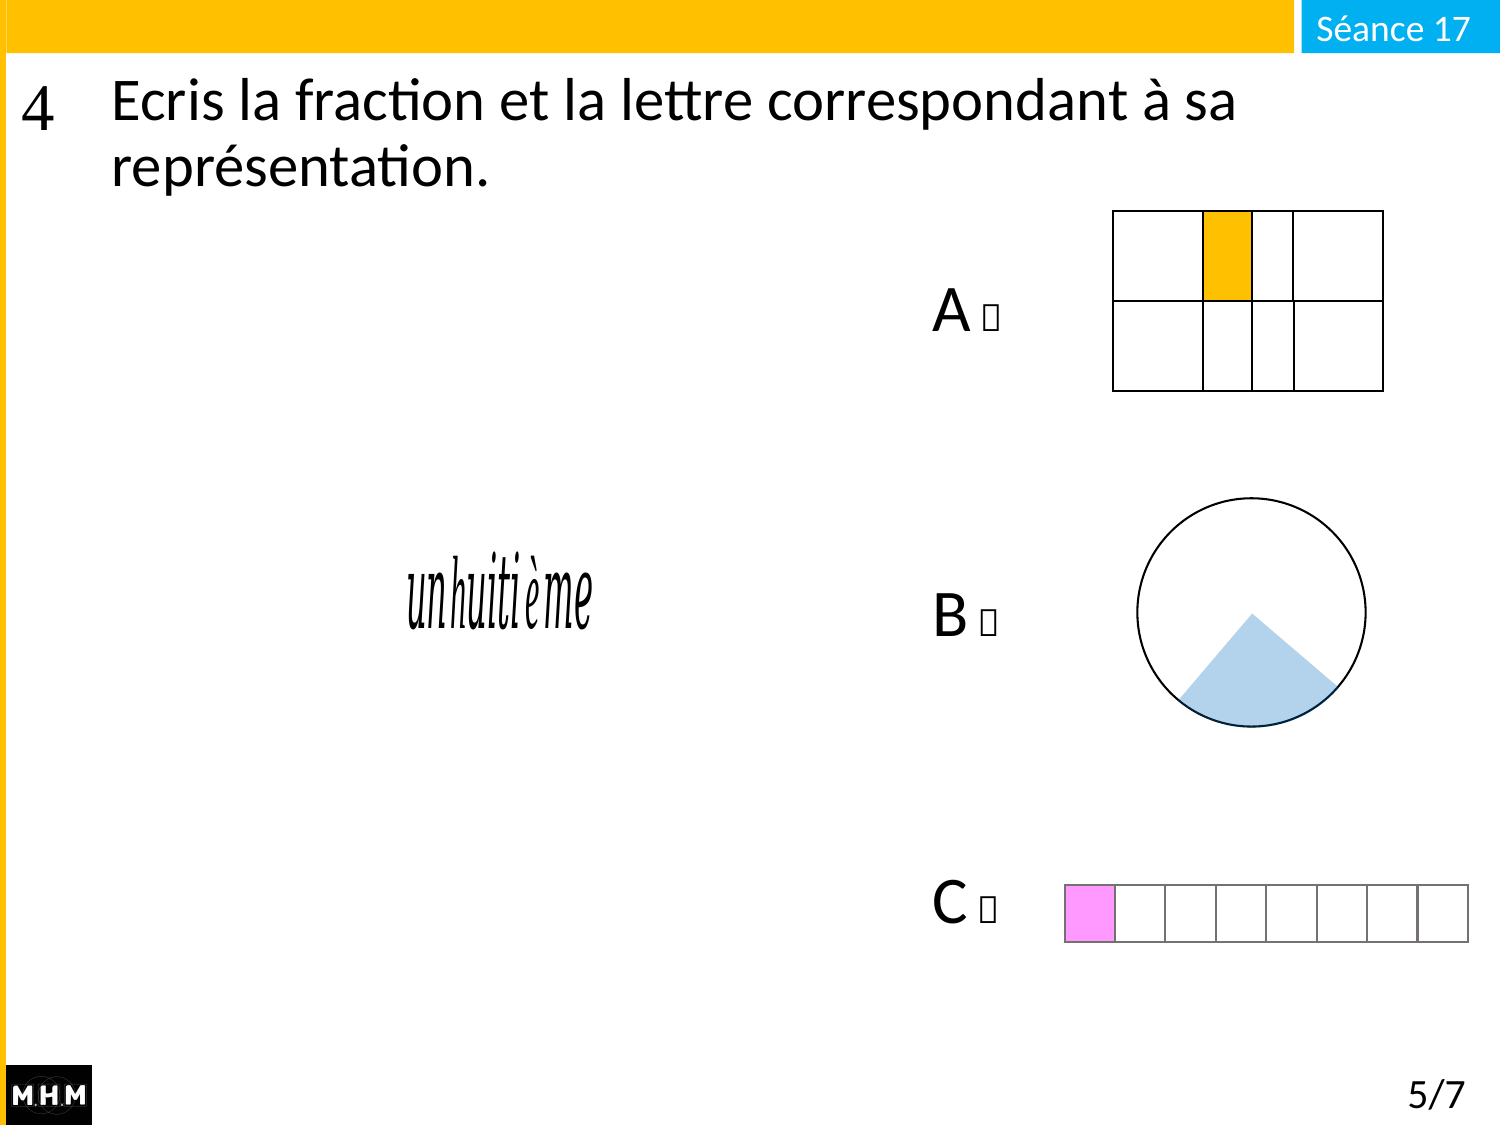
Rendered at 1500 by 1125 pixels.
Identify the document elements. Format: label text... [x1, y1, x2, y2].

text_box [1112, 300, 1202, 392]
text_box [1137, 498, 1367, 728]
text_box C  [918, 849, 1065, 944]
text_box [1112, 210, 1204, 300]
picture [6, 1065, 92, 1125]
text_box B  [918, 562, 1065, 658]
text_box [1064, 884, 1468, 943]
title Ecris la fraction et la lettre correspondant à sa représentation. [96, 60, 1391, 208]
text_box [1202, 211, 1383, 392]
list 5/7 [1373, 1064, 1500, 1125]
text_box A  [918, 257, 1065, 353]
